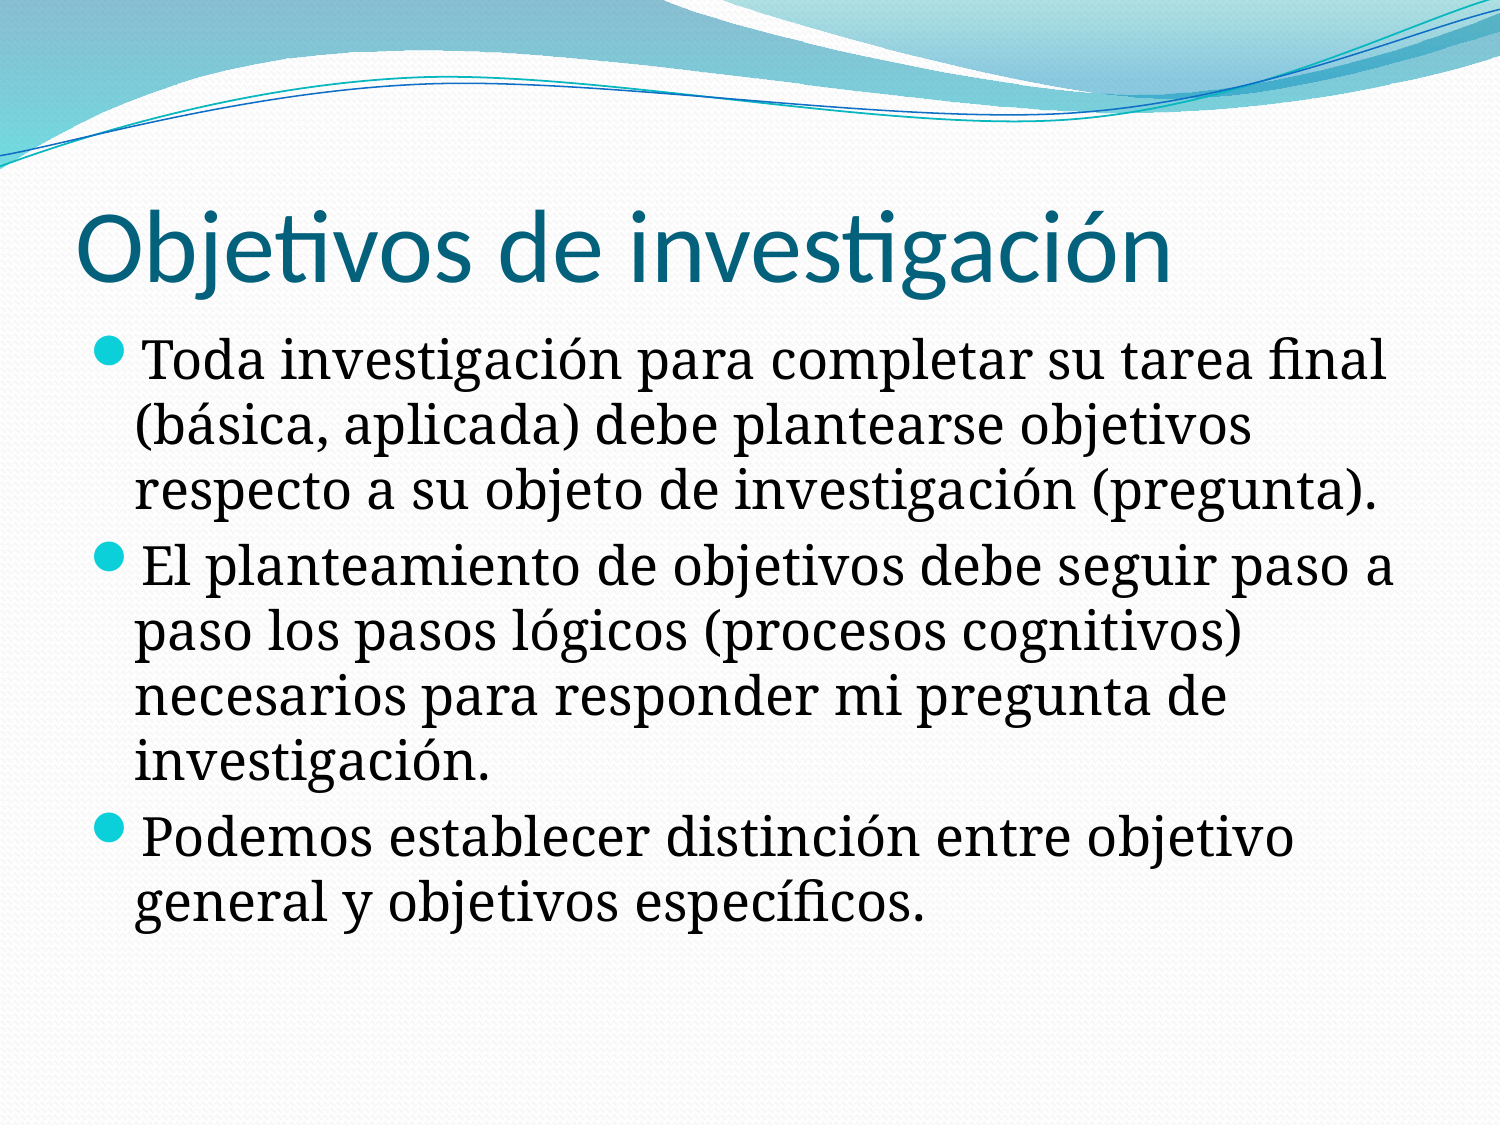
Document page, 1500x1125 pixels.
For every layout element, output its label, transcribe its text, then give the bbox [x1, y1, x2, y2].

list Toda investigación para completar su tarea final (básica, aplicada) debe plantearse objetivos respecto a su objeto de investigación (pregunta). El planteamiento de objetivos debe seguir paso a paso los pasos lógicos (procesos cognitivos) necesarios para responder mi pregunta de investigación. Podemos establecer distinción entre objetivo general y objetivos específicos. [75, 317, 1425, 1038]
title Objetivos de investigación [75, 115, 1425, 303]
